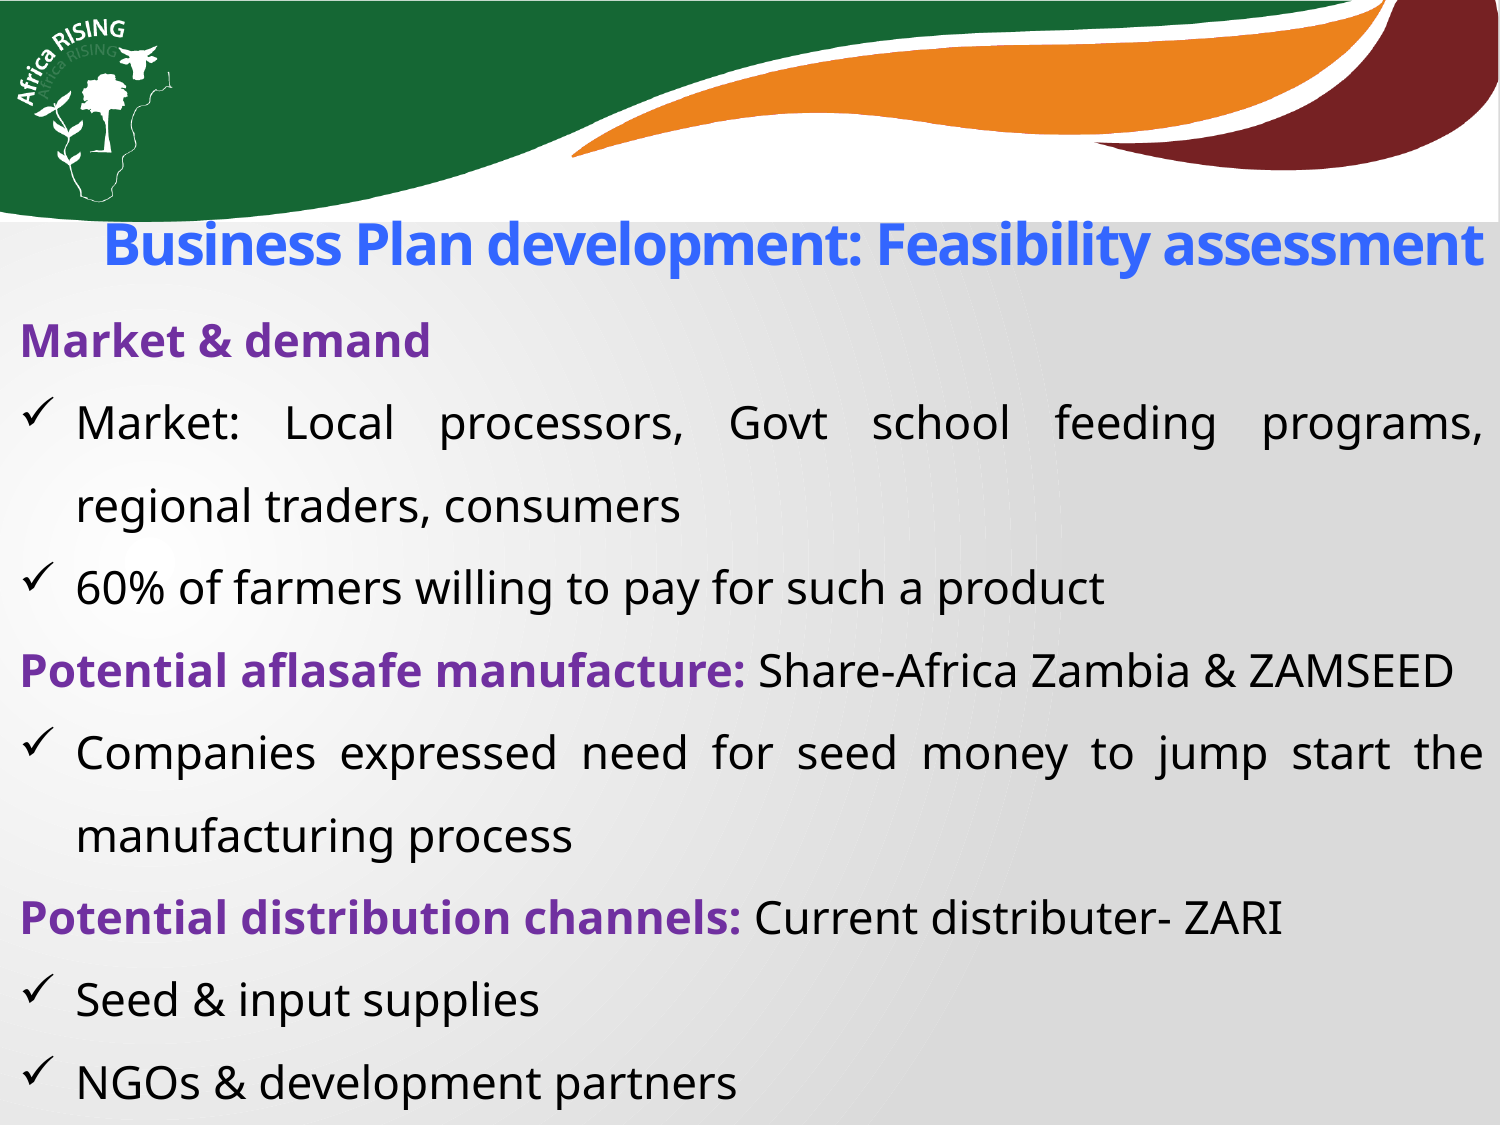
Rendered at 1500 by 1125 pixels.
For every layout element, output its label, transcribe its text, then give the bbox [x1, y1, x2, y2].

picture [0, 0, 1499, 222]
text_box Market & demand Market: Local processors, Govt school feeding programs, regional traders, consumers 60% of farmers willing to pay for such a product Potential aflasafe manufacture: Share-Africa Zambia & ZAMSEED Companies expressed need for seed money to jump start the manufacturing process Potential distribution channels: Current distributer- ZARI Seed & input supplies NGOs & development partners [4, 276, 1500, 1116]
text_box Business Plan development: Feasibility assessment [16, 200, 1500, 318]
